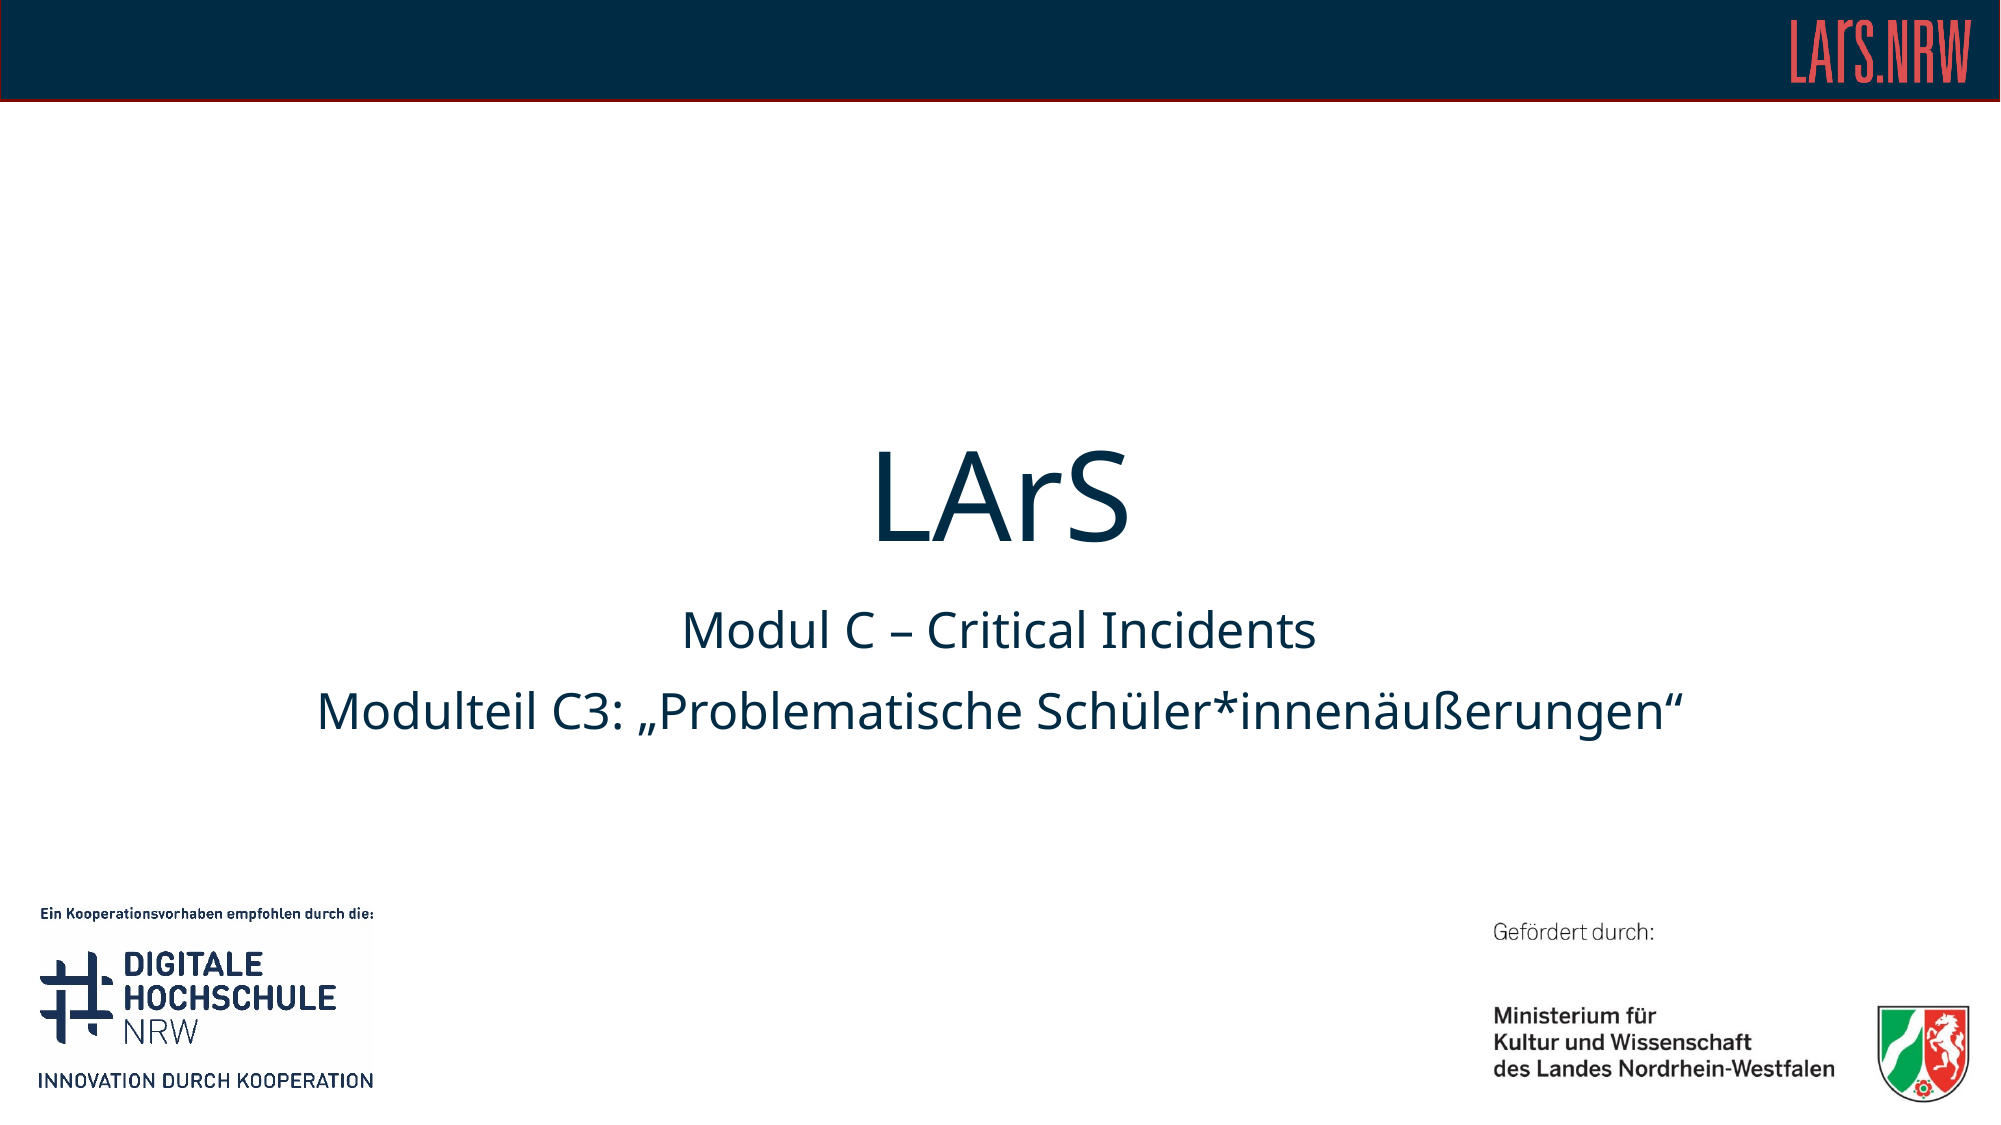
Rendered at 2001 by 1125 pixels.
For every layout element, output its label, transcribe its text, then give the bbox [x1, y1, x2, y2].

title LArS [249, 184, 1750, 576]
picture [1492, 922, 1972, 1103]
picture [1773, 6, 1977, 99]
subtitle Modul C – Critical Incidents Modulteil C3: „Problematische Schüler*innenäußerungen“ [249, 590, 1750, 863]
picture [39, 907, 373, 1088]
